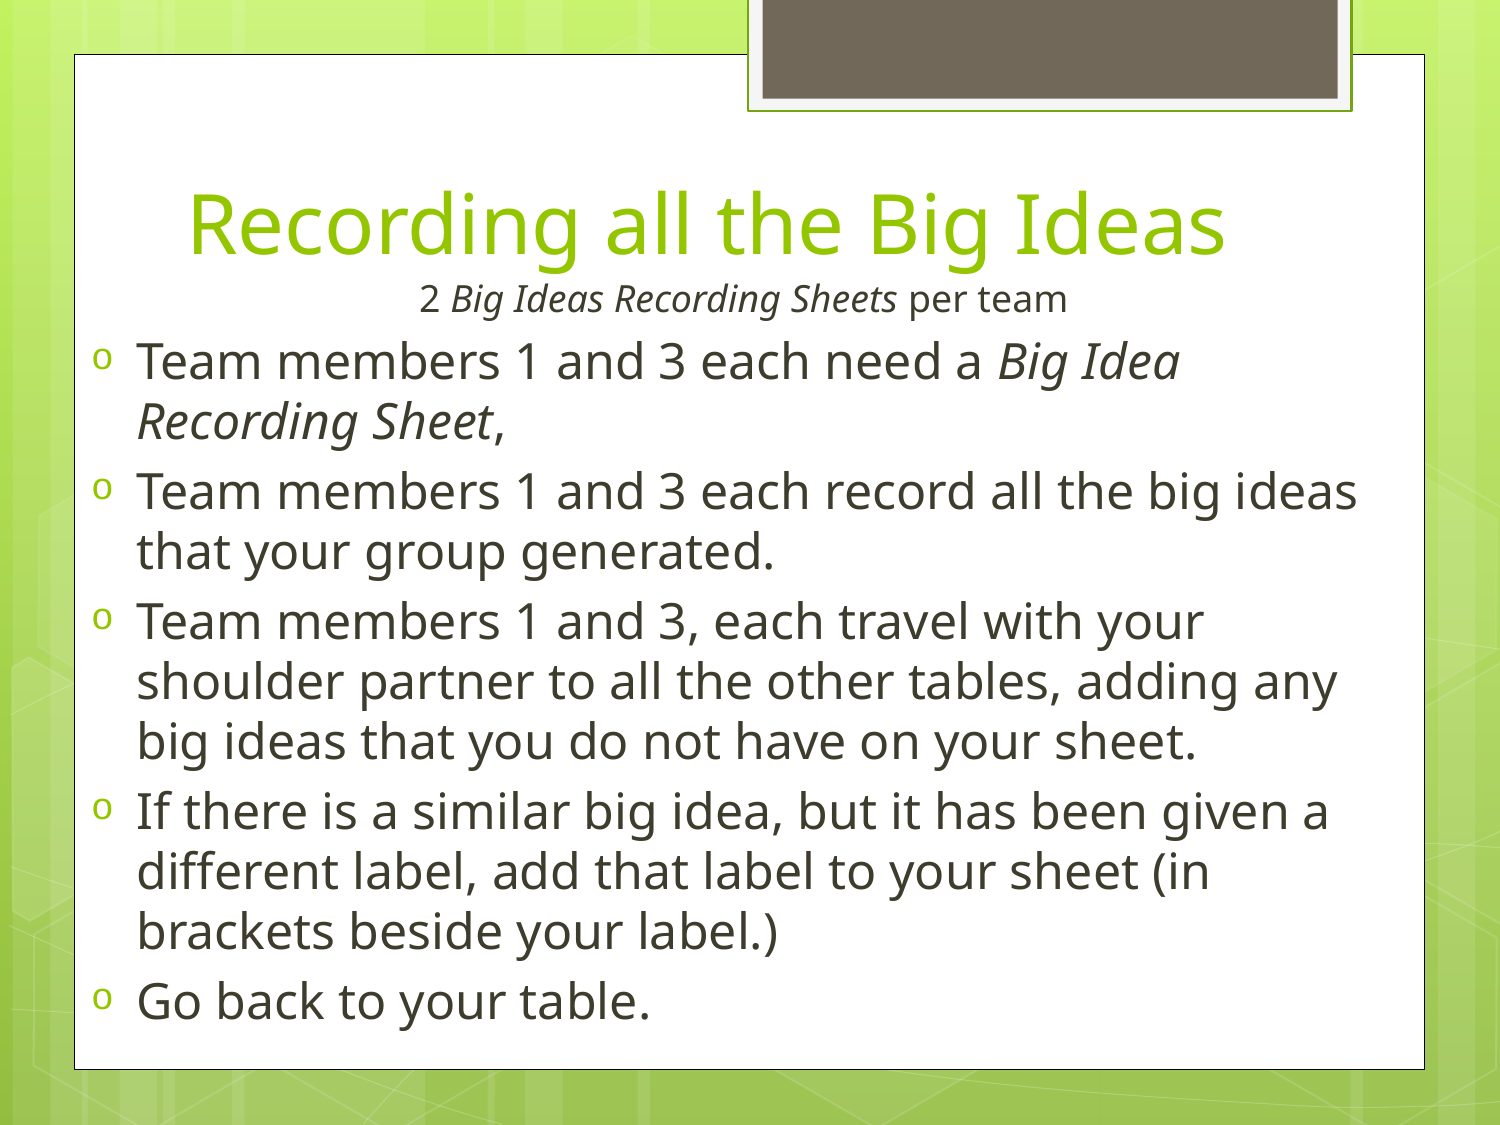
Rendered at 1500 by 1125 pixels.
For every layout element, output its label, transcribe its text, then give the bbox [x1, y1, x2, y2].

title Recording all the Big Ideas [171, 149, 1324, 267]
list 2 Big Ideas Recording Sheets per team Team members 1 and 3 each need a Big Idea Recording Sheet, Team members 1 and 3 each record all the big ideas that your group generated. Team members 1 and 3, each travel with your shoulder partner to all the other tables, adding any big ideas that you do not have on your sheet. If there is a similar big idea, but it has been given a different label, add that label to your sheet (in brackets beside your label.) Go back to your table. [64, 267, 1412, 1083]
